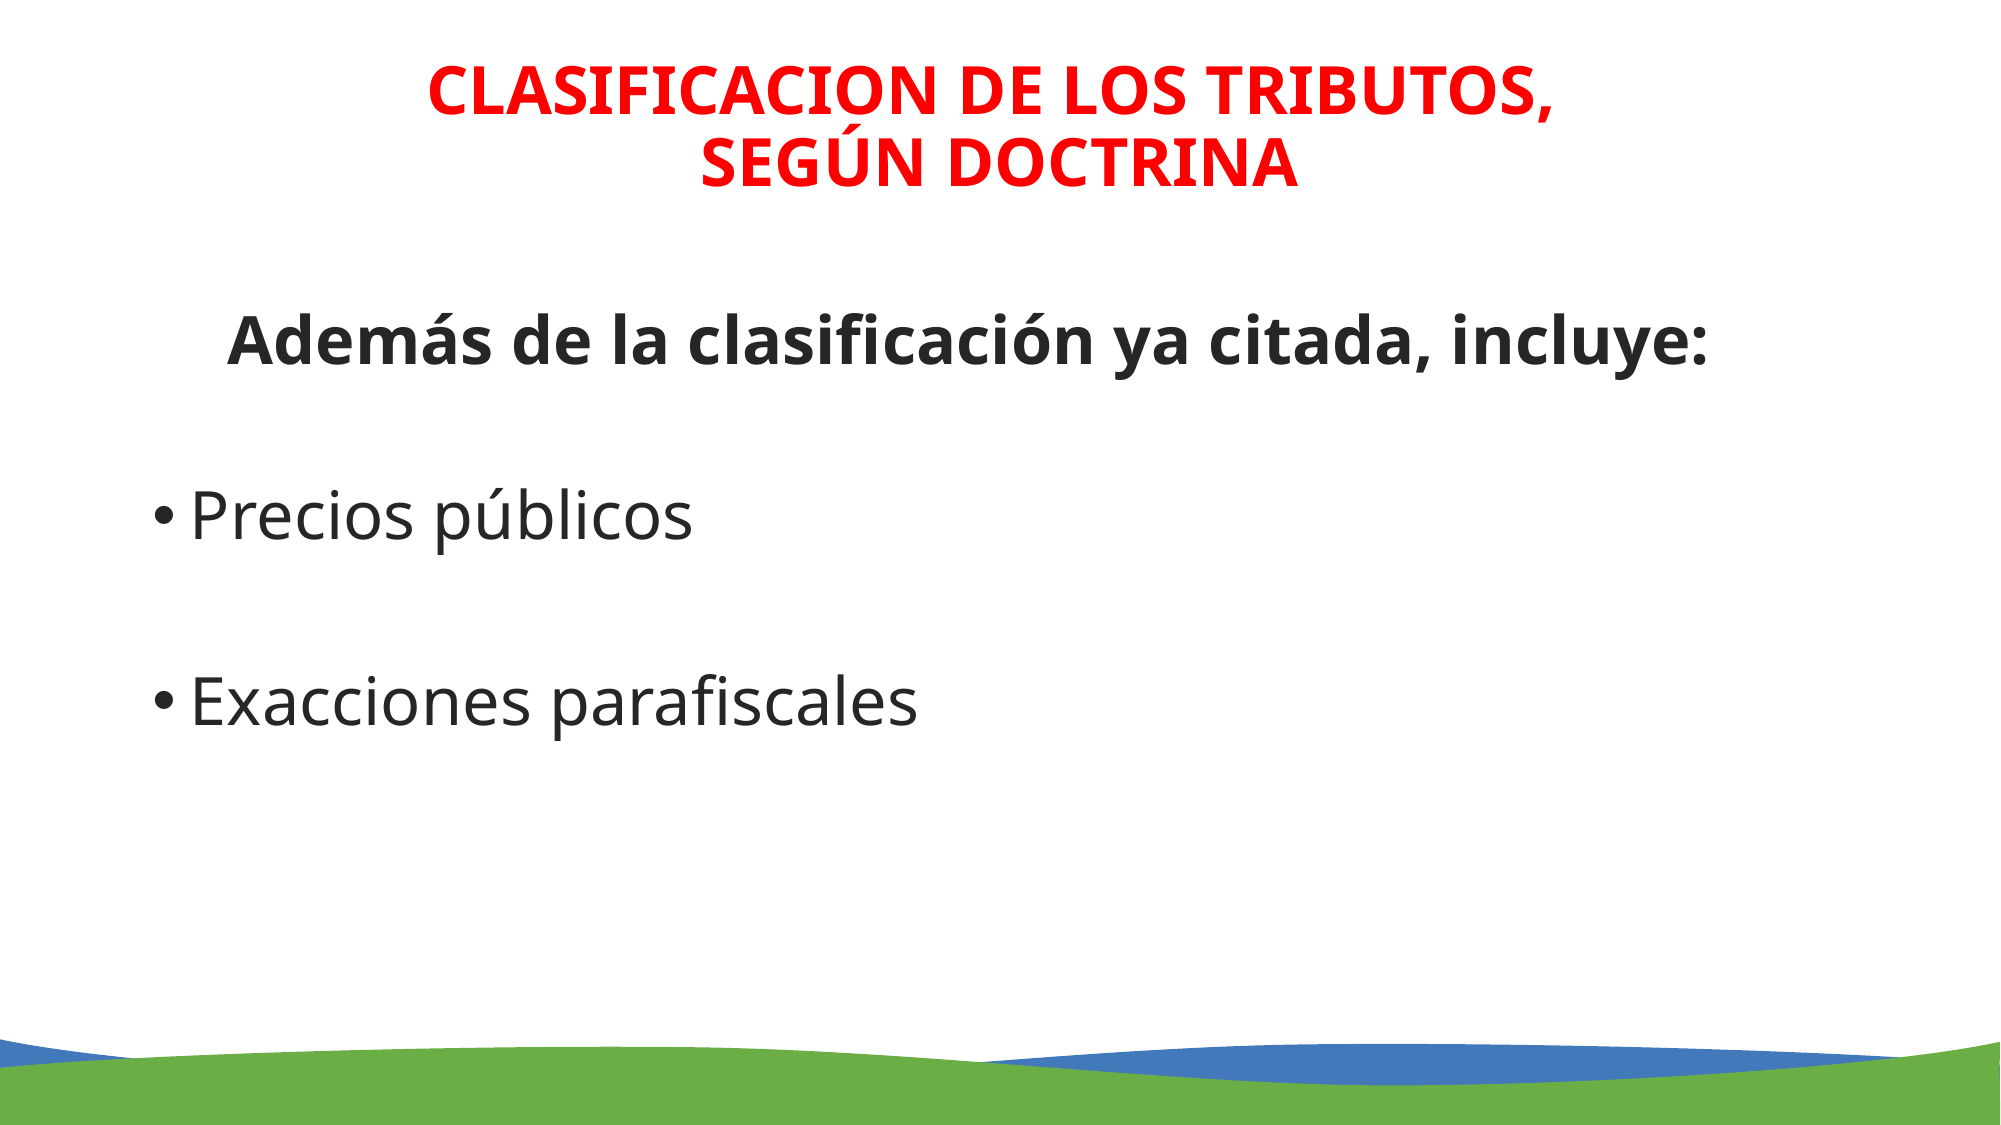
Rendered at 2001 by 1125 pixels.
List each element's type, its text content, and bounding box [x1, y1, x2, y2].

list Además de la clasificación ya citada, incluye: Precios públicos Exacciones parafiscales [137, 299, 1863, 1014]
title CLASIFICACION DE LOS TRIBUTOS, SEGÚN DOCTRINA [137, 59, 1863, 198]
